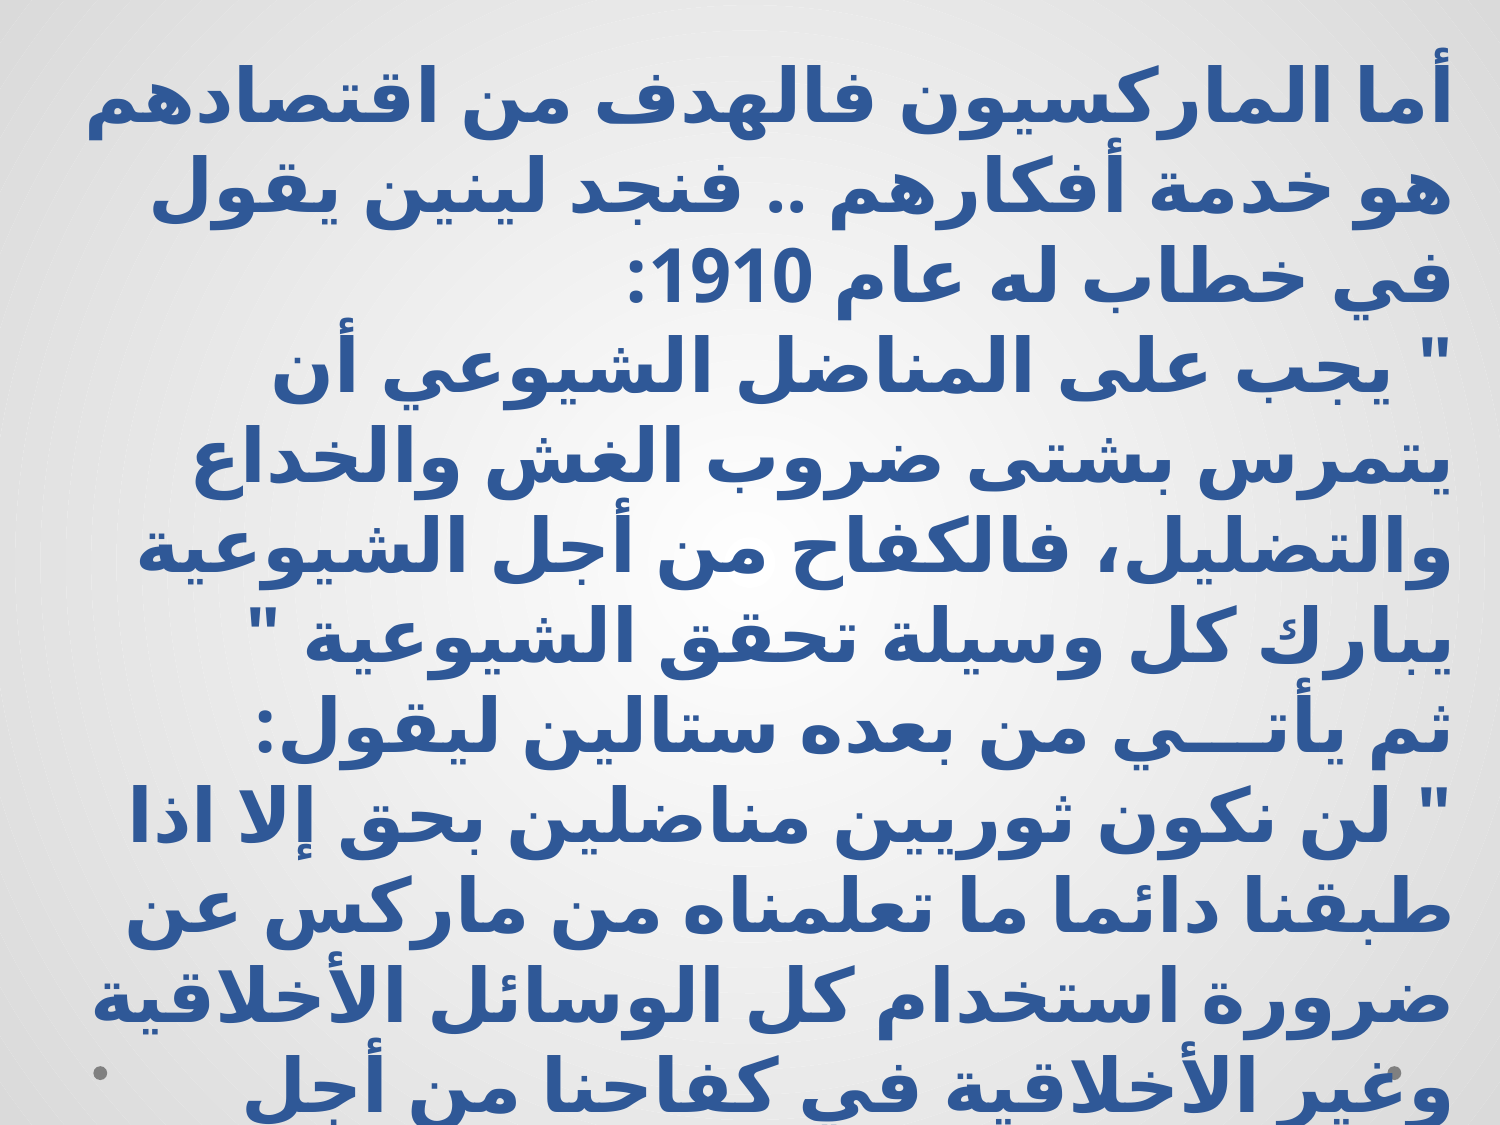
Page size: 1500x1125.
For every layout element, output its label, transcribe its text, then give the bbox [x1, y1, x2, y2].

text_box أما الماركسيون فالهدف من اقتصادهم هو خدمة أفكارهم .. فنجد لينين يقول في خطاب له عام 1910: " يجب على المناضل الشيوعي أن يتمرس بشتى ضروب الغش والخداع والتضليل، فالكفاح من أجل الشيوعية يبارك كل وسيلة تحقق الشيوعية " ثم يأتـــي من بعده ستالين ليقول: " لن نكون ثوريين مناضلين بحق إلا اذا طبقنا دائما ما تعلمناه من ماركس عن ضرورة استخدام كل الوسائل الأخلاقية وغير الأخلاقية في كفاحنا من أجل الشيوعية " .. ثم يكمل .. " أننا نستطيع ان نستخدم قوتنا الاقتصادية في تحقيق أهدافنا الدولية" فشتان بين الاسلام وغيره ! [0, 39, 1471, 1125]
